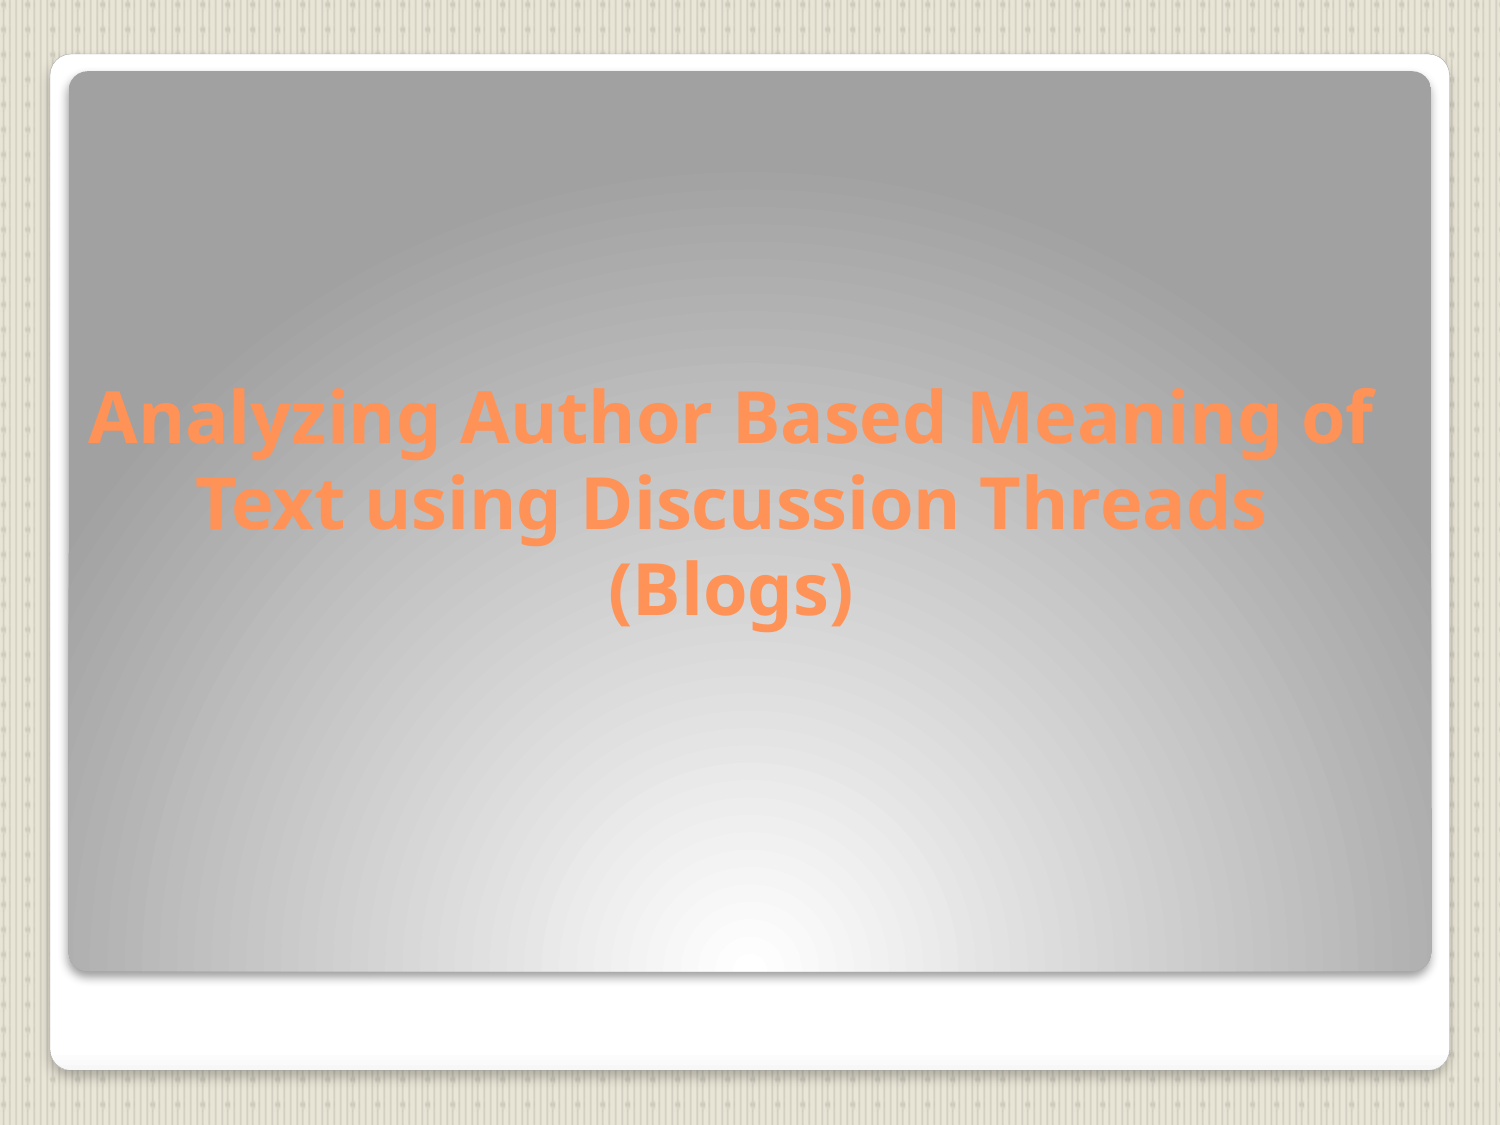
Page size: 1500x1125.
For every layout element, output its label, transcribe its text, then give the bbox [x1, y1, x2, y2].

title Analyzing Author Based Meaning of Text using Discussion Threads (Blogs) [62, 362, 1400, 638]
